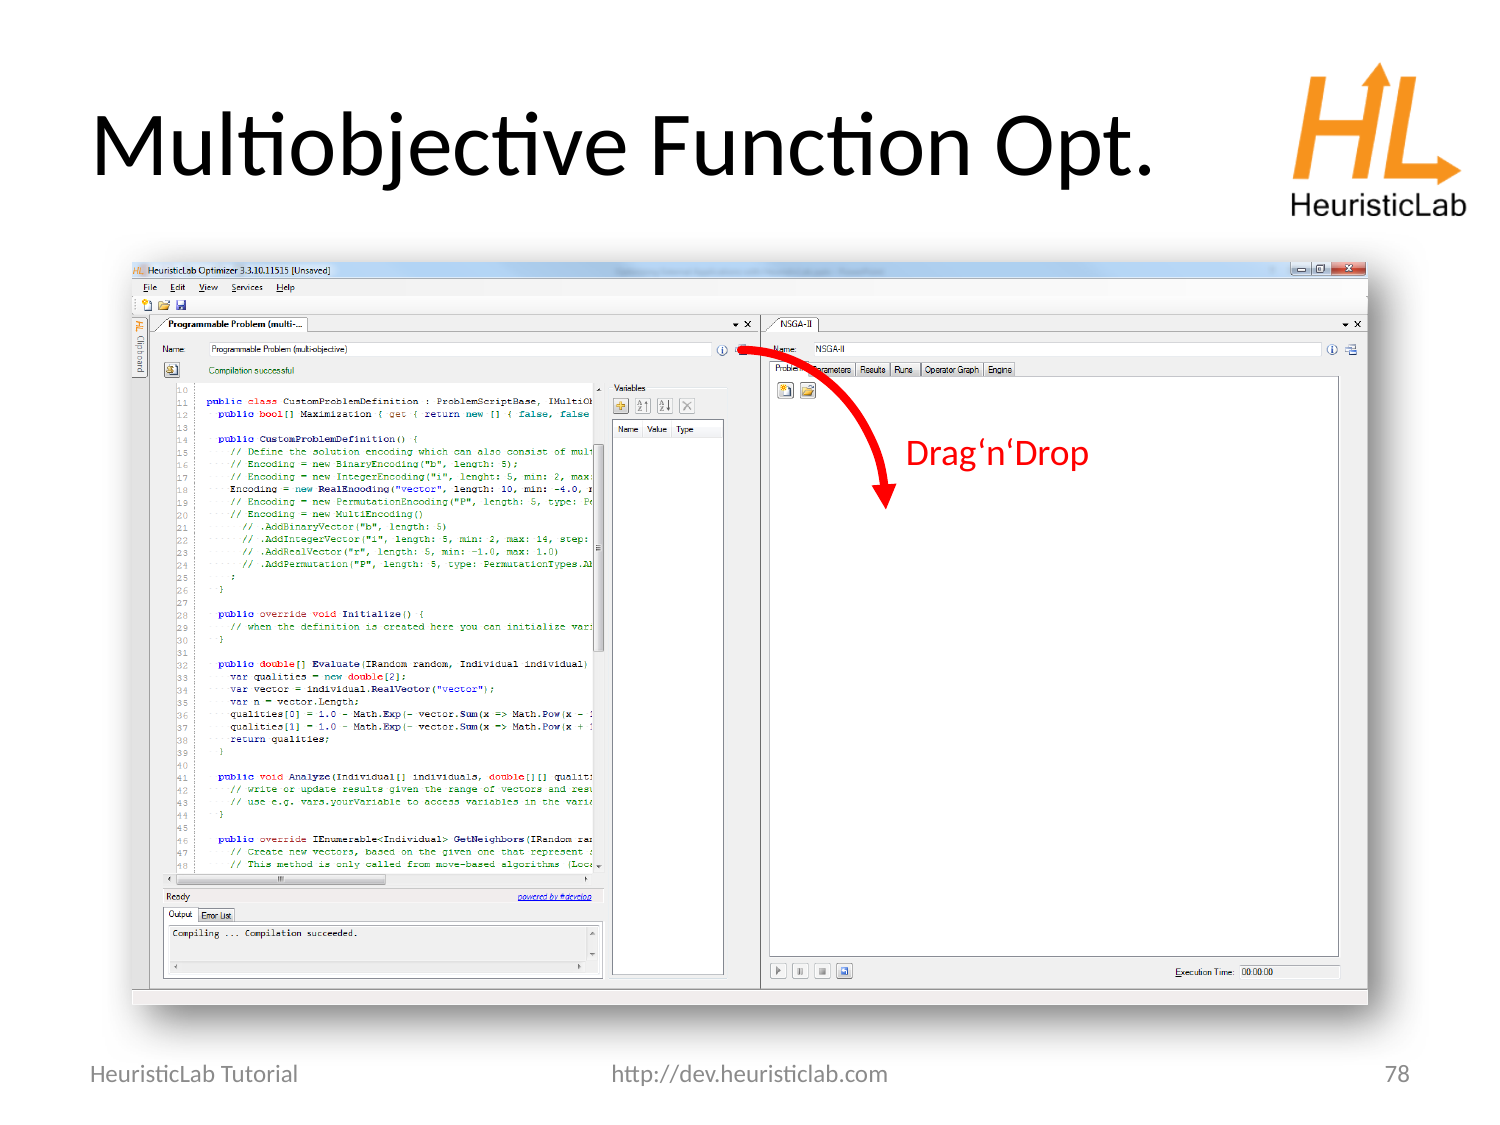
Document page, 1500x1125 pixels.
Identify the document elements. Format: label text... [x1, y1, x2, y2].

slide_number 78 [1074, 1042, 1425, 1103]
title Multiobjective Function Opt. [75, 45, 1282, 233]
slide_number HeuristicLab Tutorial [75, 1042, 425, 1103]
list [132, 262, 1368, 1006]
picture [1281, 27, 1474, 244]
footer http://dev.heuristiclab.com [512, 1042, 988, 1103]
